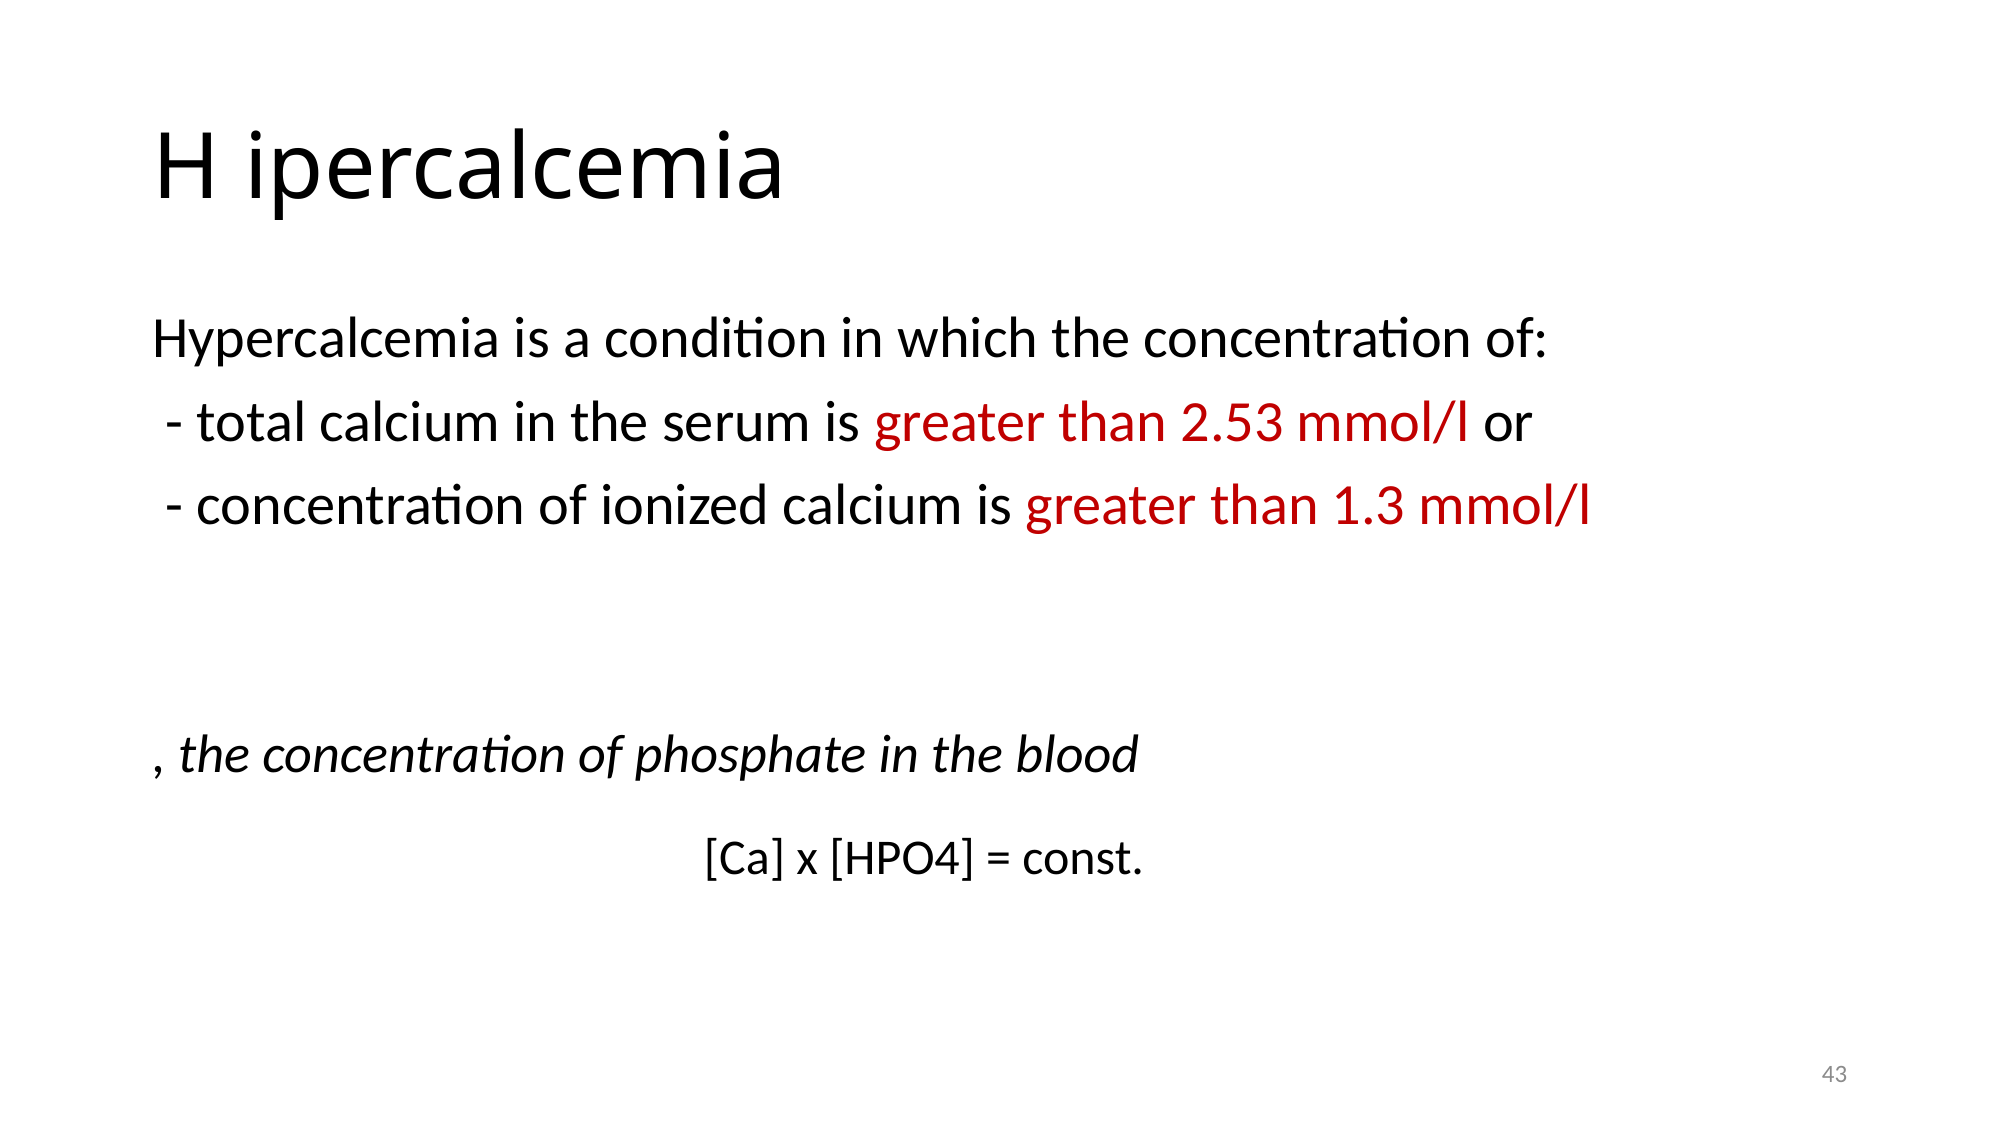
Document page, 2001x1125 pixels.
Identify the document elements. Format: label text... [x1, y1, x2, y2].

slide_number 43 [1412, 1042, 1863, 1103]
title H ipercalcemia [137, 59, 1863, 278]
text_box [Ca] x [HPO4] = const. [689, 816, 1160, 892]
list Hypercalcemia is a condition in which the concentration of: - total calcium in the serum is greater than 2.53 mmol/l or - concentration of ionized calcium is greater than 1.3 mmol/l , the concentration of phosphate in the blood [137, 299, 1863, 1014]
